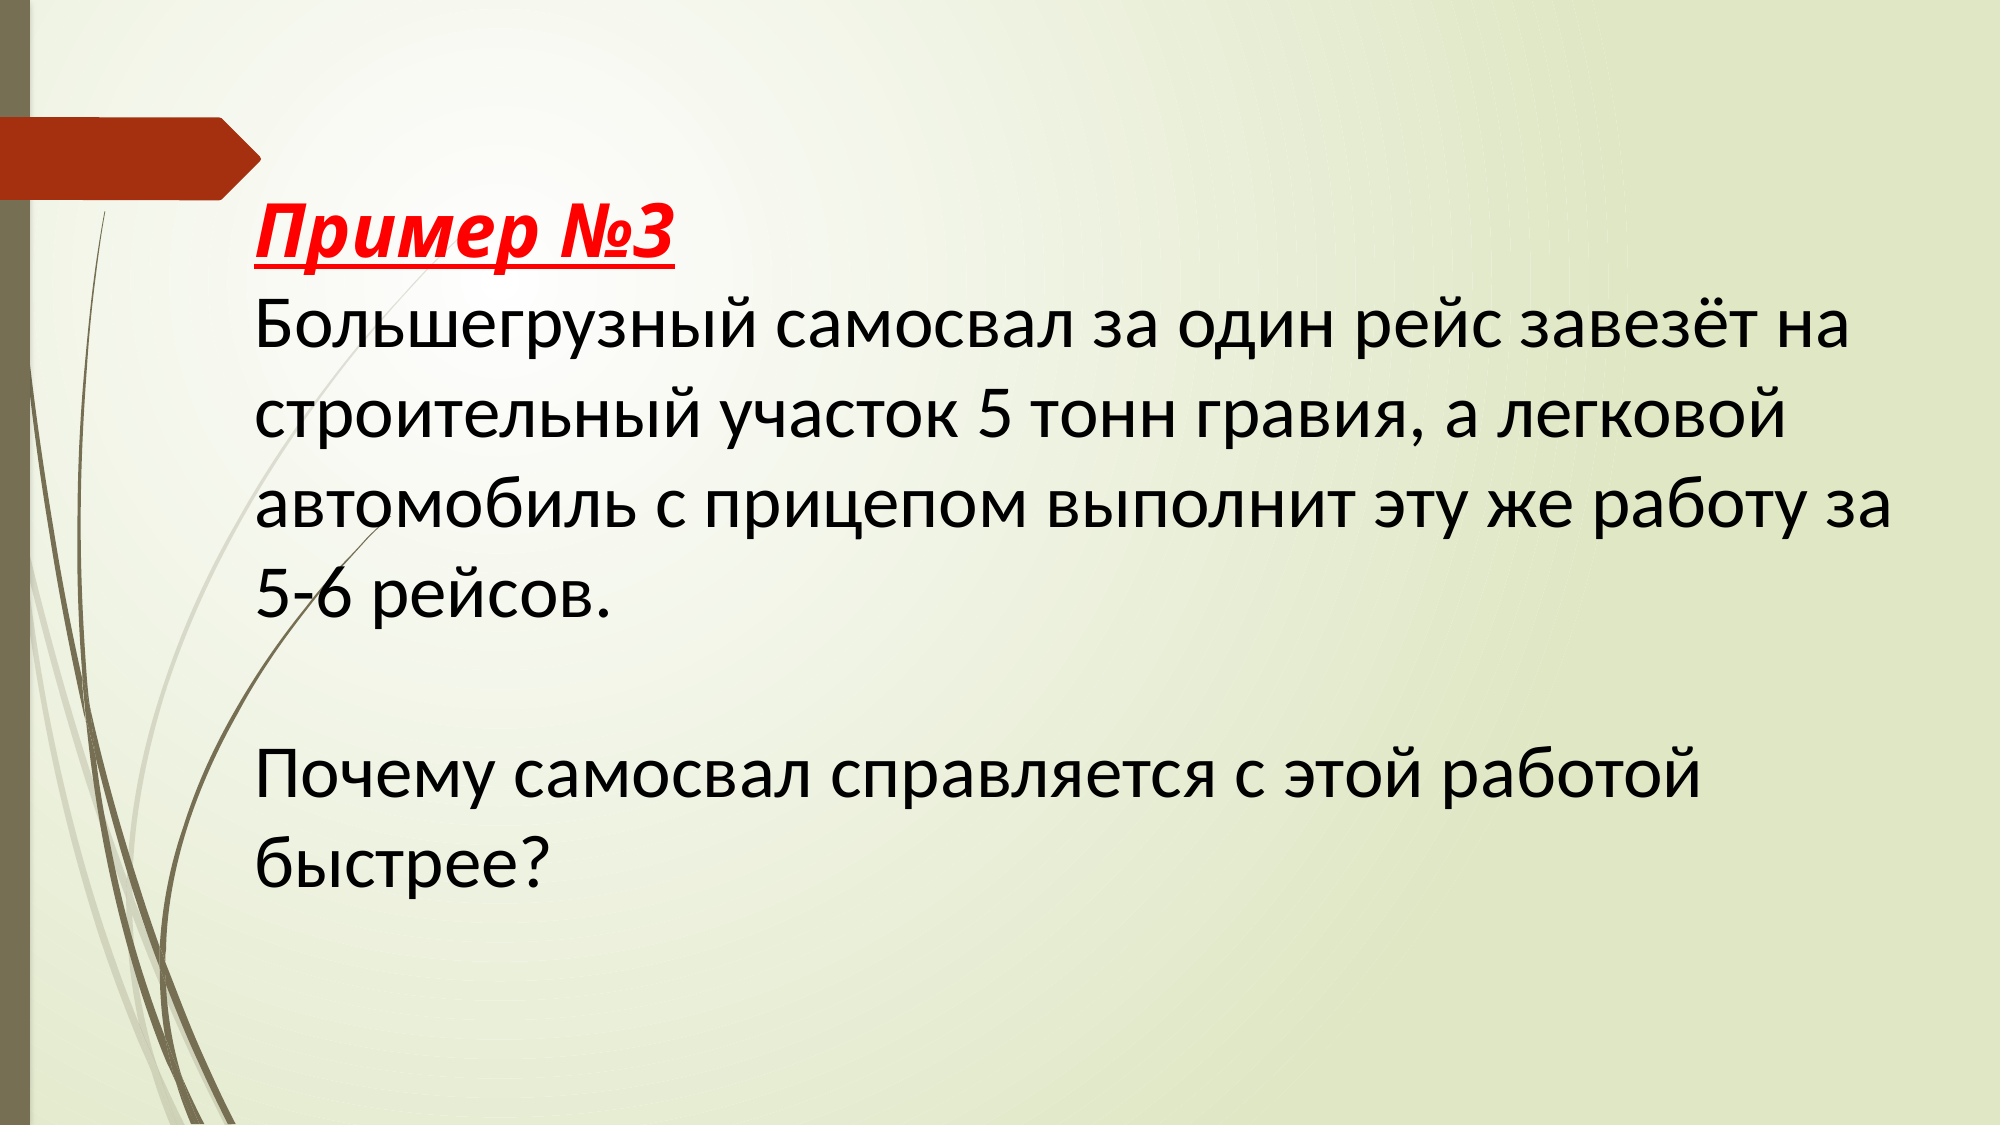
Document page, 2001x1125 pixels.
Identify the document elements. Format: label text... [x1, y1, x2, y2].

text_box Пример №3 Большегрузный самосвал за один рейс завезёт на строительный участок 5 тонн гравия, а легковой автомобиль с прицепом выполнит эту же работу за 5-6 рейсов. Почему самосвал справляется с этой работой быстрее? [239, 175, 1978, 911]
